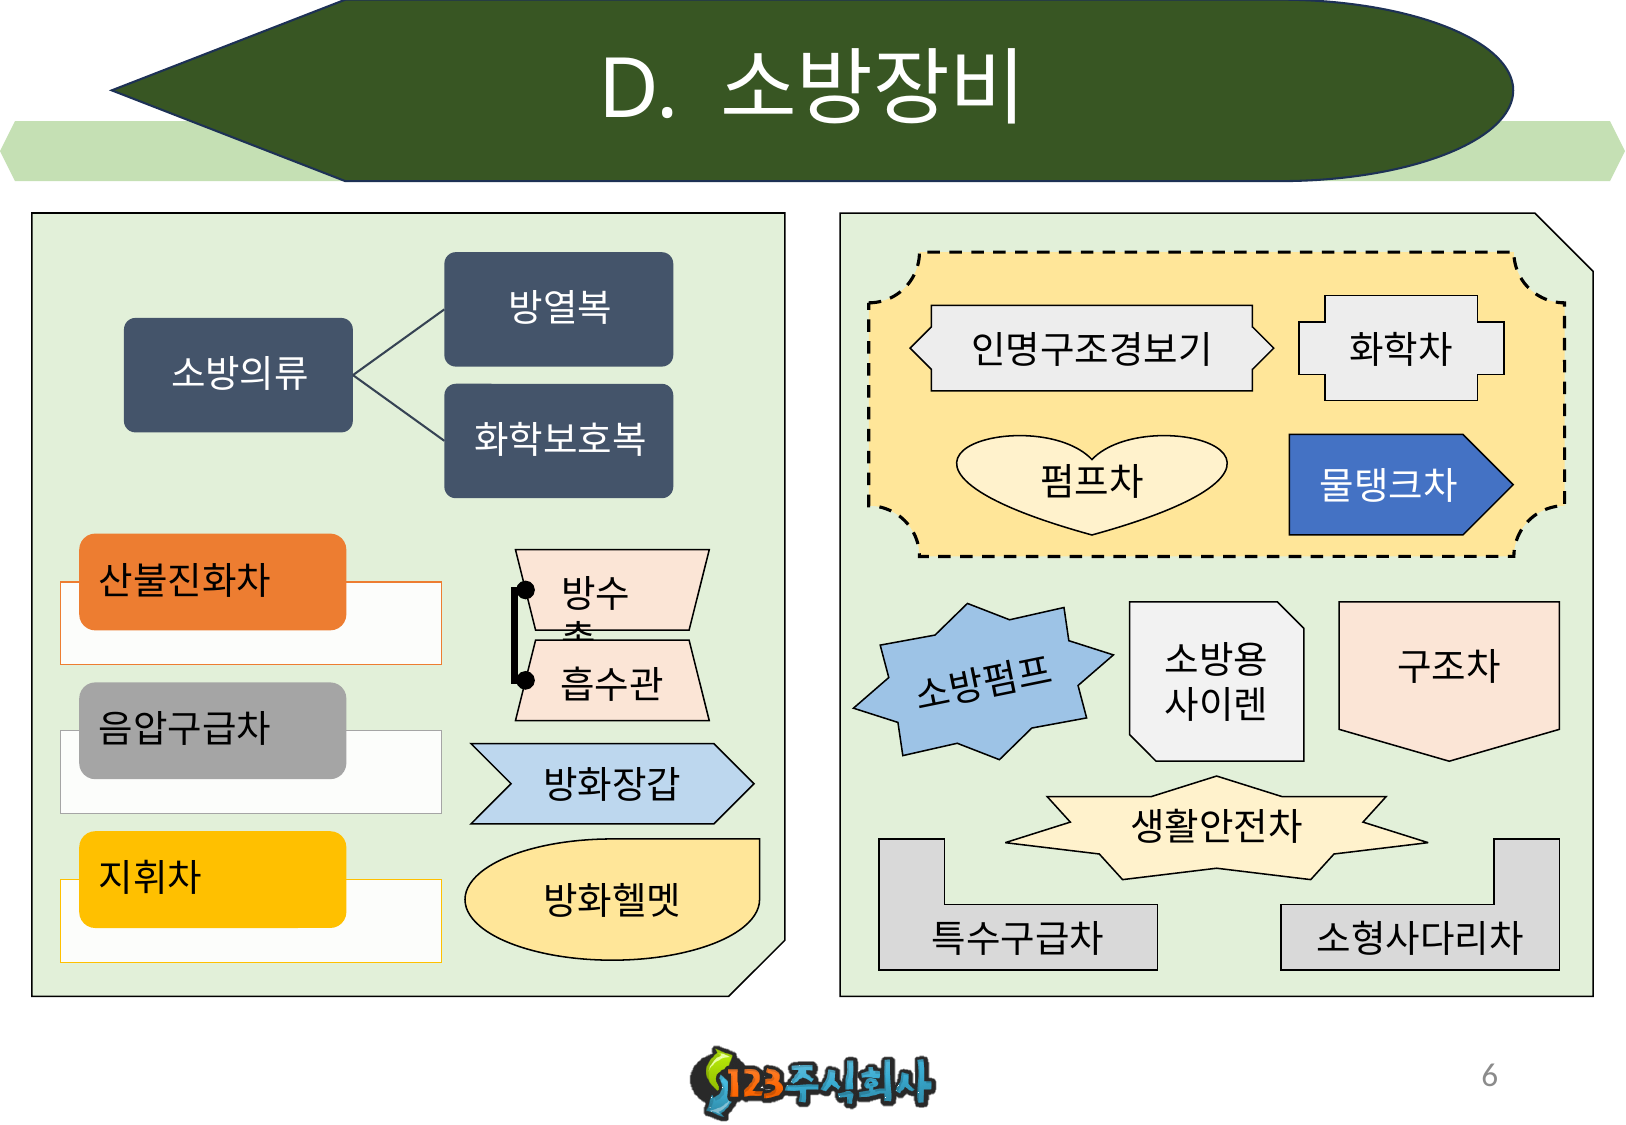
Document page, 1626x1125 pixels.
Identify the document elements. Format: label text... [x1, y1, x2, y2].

text_box 흡수관 [514, 639, 711, 722]
text_box 소방용 사이렌 [1128, 600, 1305, 763]
text_box 펌프차 [955, 434, 1229, 537]
text_box 소방펌프 [851, 602, 1116, 761]
text_box 방화장갑 [468, 742, 756, 825]
text_box 구조차 [1338, 600, 1561, 763]
text_box 생활안전차 [1004, 774, 1429, 881]
text_box [839, 212, 1595, 998]
slide_number 6 [1147, 1042, 1514, 1103]
text_box [867, 251, 1566, 558]
text_box 소형사다리차 [1280, 838, 1560, 971]
text_box 특수구급차 [878, 838, 1158, 971]
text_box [84, 252, 713, 499]
text_box 물탱크차 [1288, 433, 1515, 537]
text_box 인명구조경보기 [908, 304, 1276, 392]
text_box 방화헬멧 [463, 837, 761, 962]
text_box 화학차 [1298, 295, 1505, 402]
picture [678, 1032, 947, 1125]
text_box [60, 531, 442, 964]
text_box [30, 211, 786, 998]
title D. 소방장비 [0, 0, 1625, 182]
text_box 방수총 [541, 556, 684, 623]
text_box [514, 548, 711, 632]
